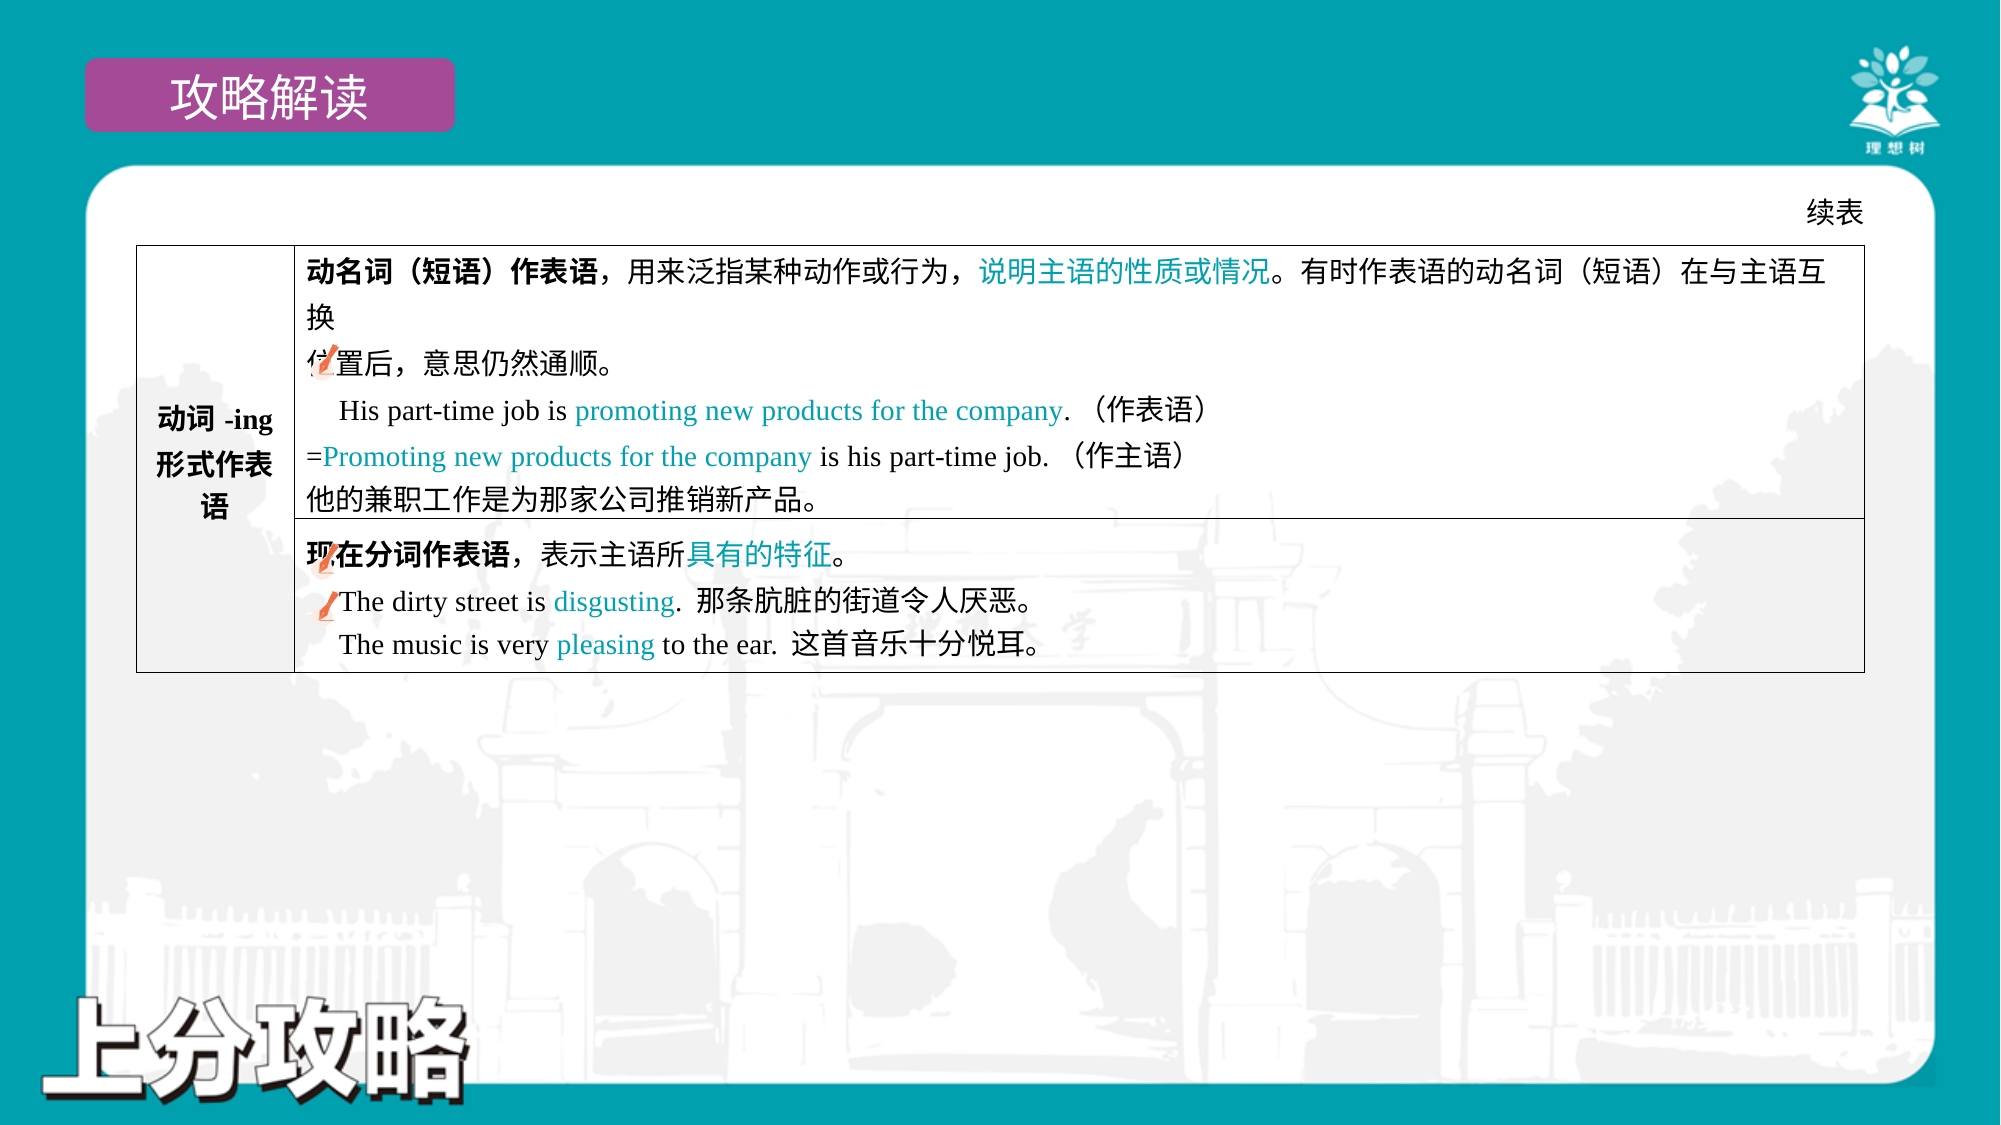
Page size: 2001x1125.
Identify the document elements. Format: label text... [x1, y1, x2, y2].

picture [0, 0, 2000, 1125]
text_box 续表 [1806, 176, 1865, 229]
table_header 动名词（短语）作表语，用来泛指某种动作或行为，说明主语的性质或情况。有时作表语的动名词（短语）在与主语互换 位置后，意思仍然通顺。 ____His part-time job is promoting new products for the company.（作表语） =Promoting new products for the company is his part-time job.（作主语） 他的兼职工作是为那家公司推销新产品。 [295, 246, 1864, 518]
table_header 动词-ing 形式作表 语 [137, 246, 294, 672]
table_cell 现在分词作表语，表示主语所具有的特征。 ____The dirty street is disgusting. 那条肮脏的街道令人厌恶。 ____The music is very pleasing to the ear. 这首音乐十分悦耳。 [295, 519, 1864, 672]
